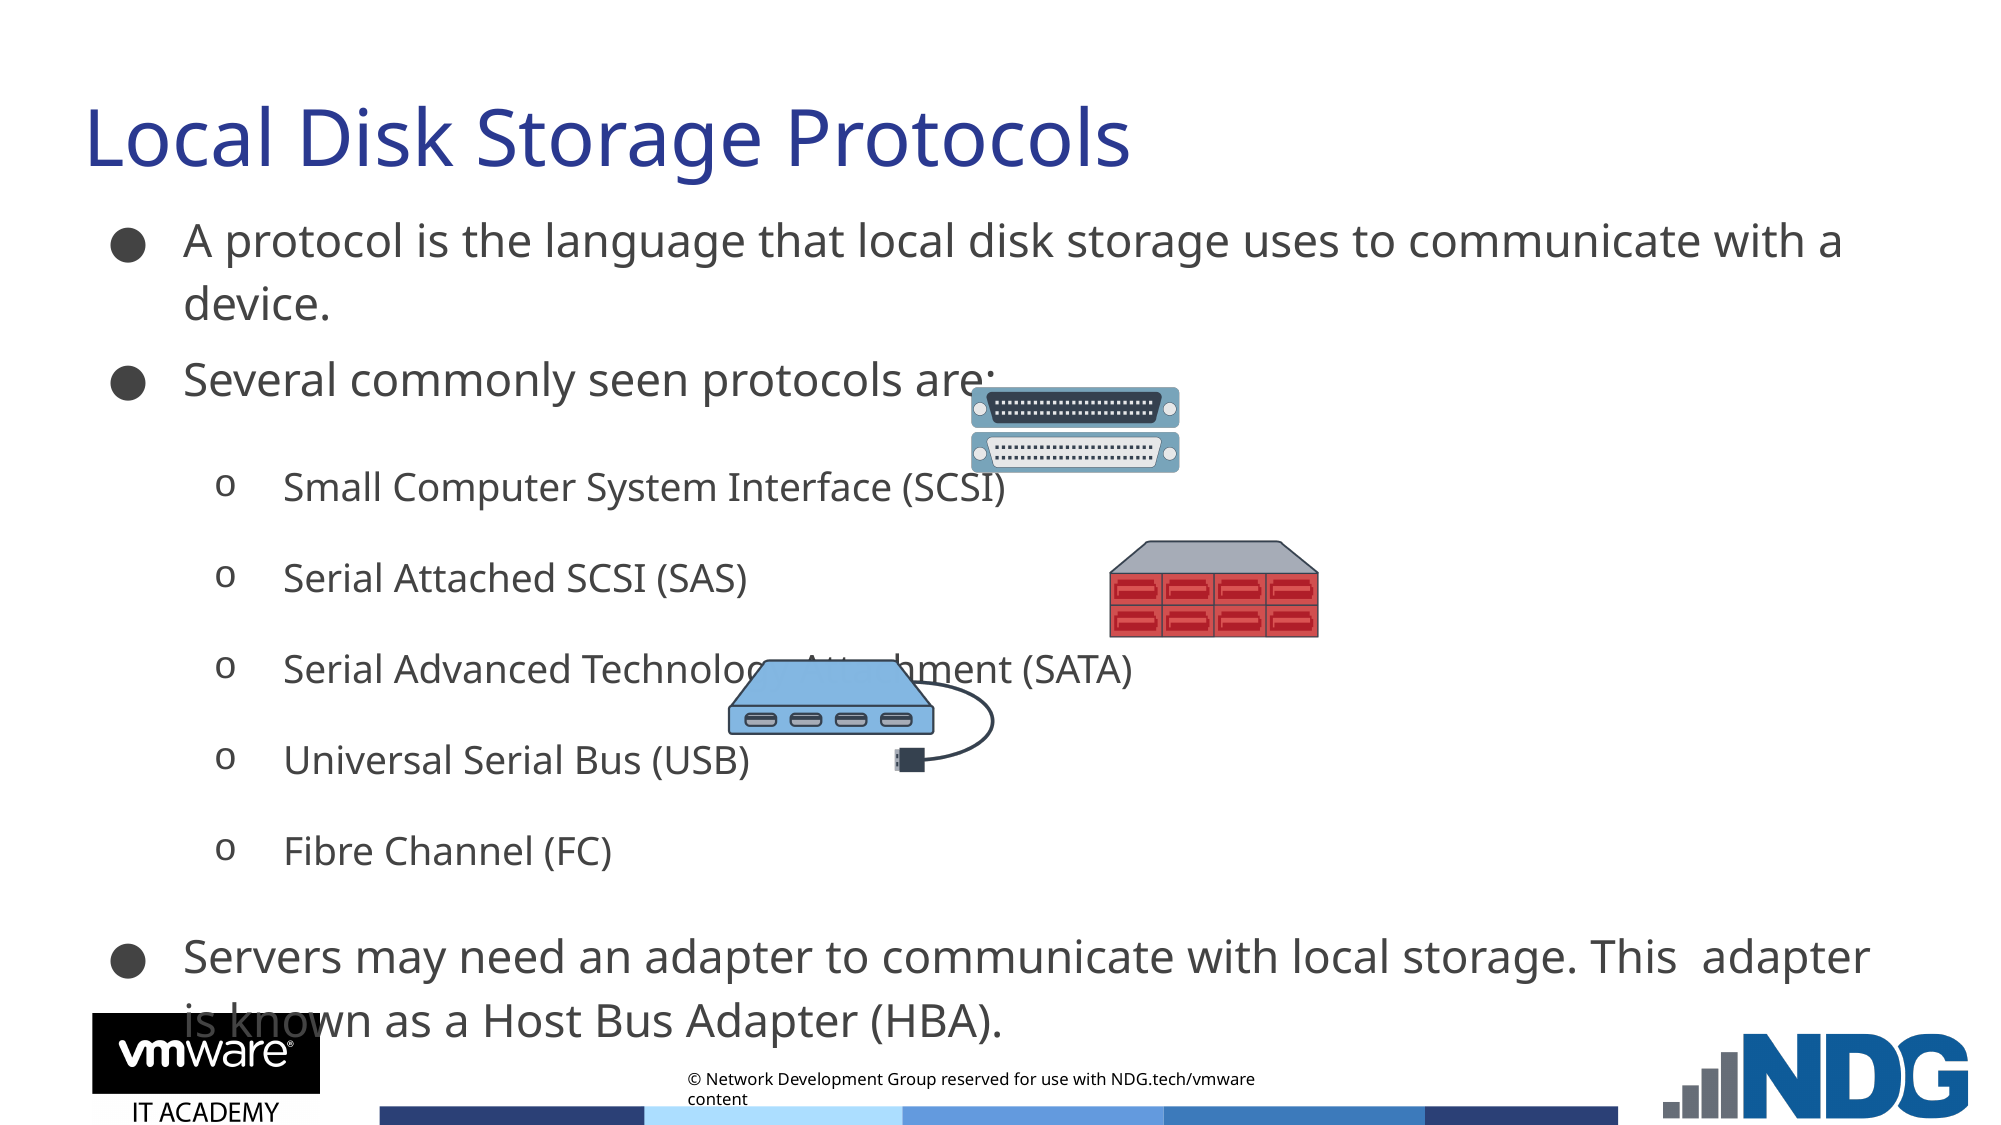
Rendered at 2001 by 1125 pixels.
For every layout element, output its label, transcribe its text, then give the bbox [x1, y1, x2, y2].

picture [723, 640, 1001, 779]
picture [1648, 1026, 1984, 1125]
title Local Disk Storage Protocols [68, 72, 1932, 188]
picture [952, 370, 1196, 492]
list A protocol is the language that local disk storage uses to communicate with a device. Several commonly seen protocols are: Small Computer System Interface (SCSI) Serial Attached SCSI (SAS) Serial Advanced Technology Attachment (SATA) Universal Serial Bus (USB) Fibre Channel (FC) Servers may need an adapter to communicate with local storage. This adapter is known as a Host Bus Adapter (HBA). [68, 188, 1932, 919]
picture [1092, 531, 1336, 654]
picture [92, 1013, 320, 1125]
